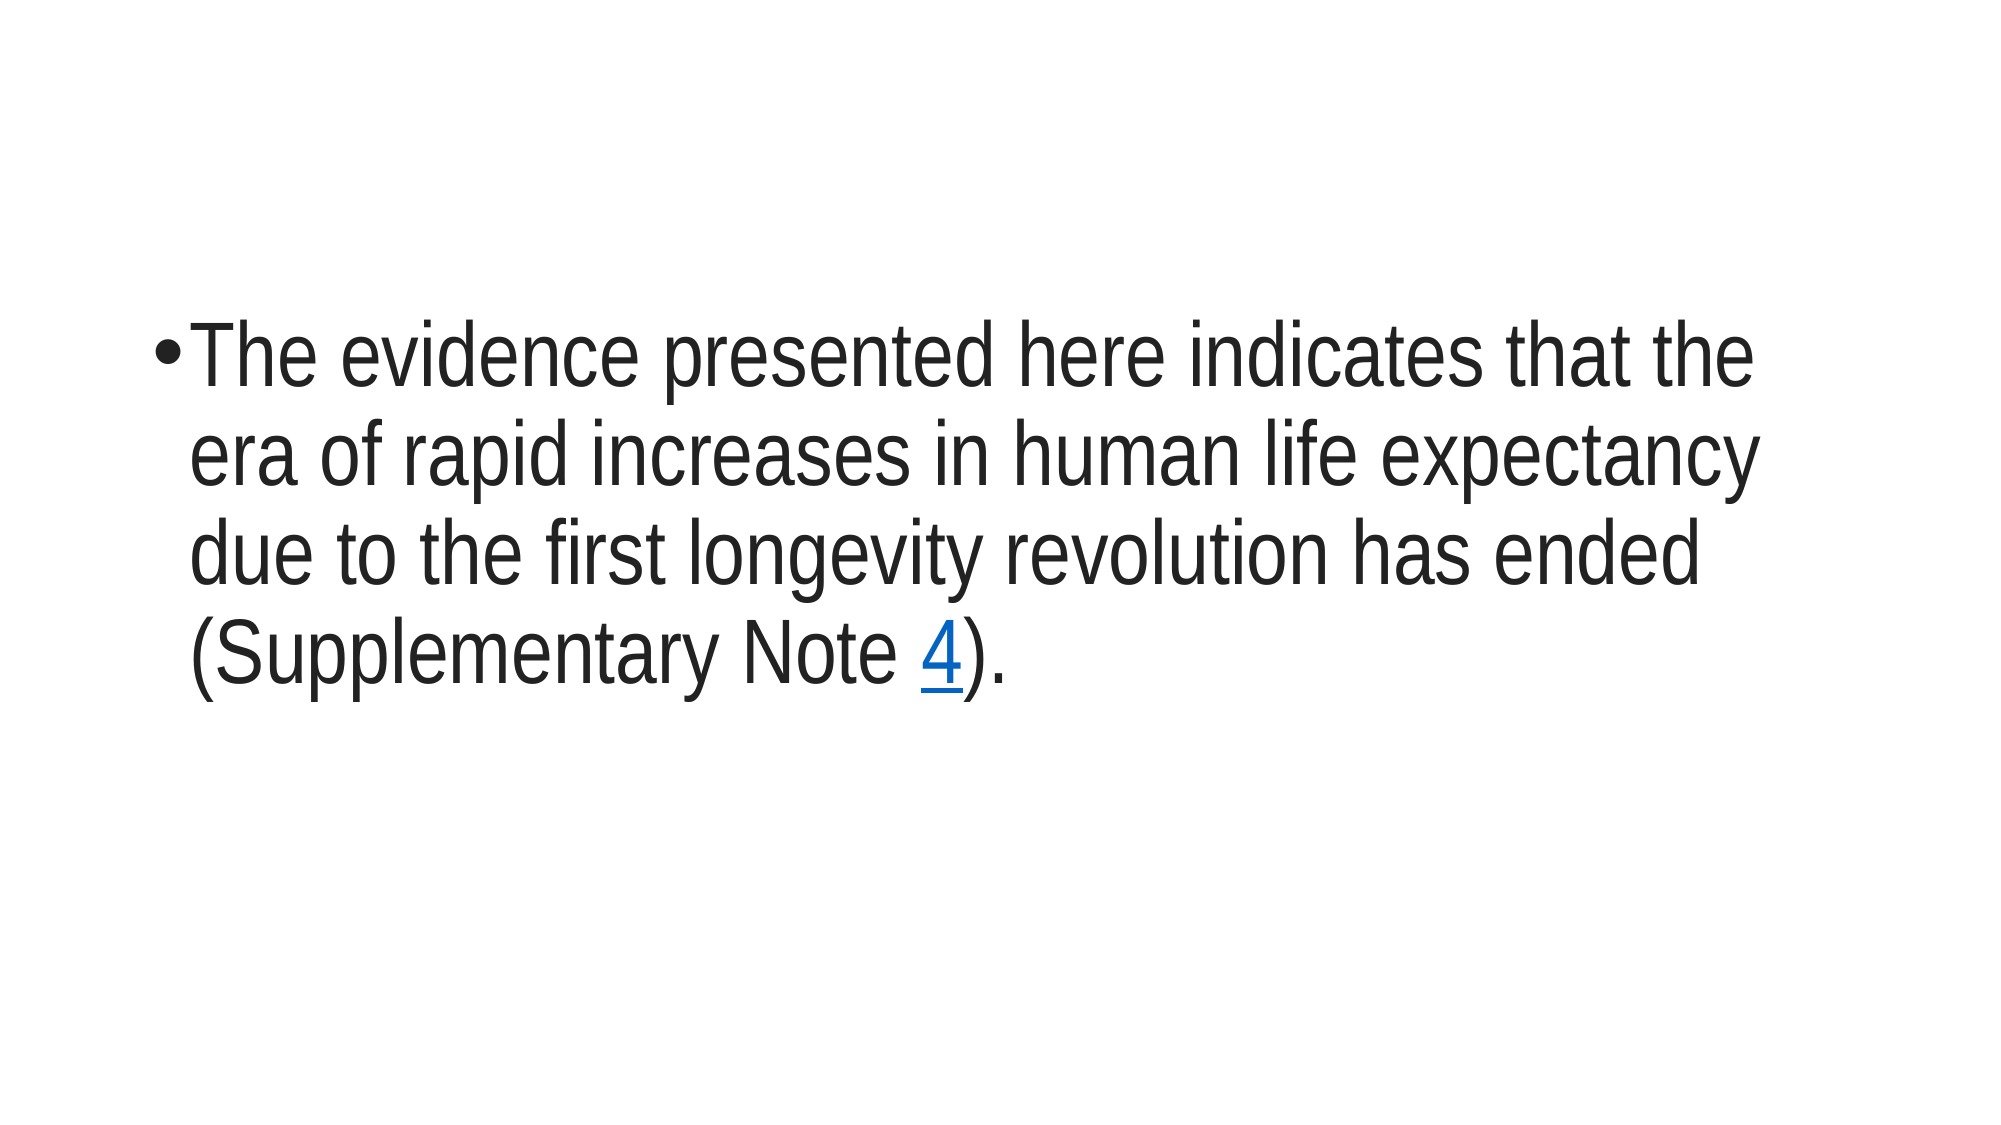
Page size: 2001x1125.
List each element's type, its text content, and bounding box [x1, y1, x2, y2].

list The evidence presented here indicates that the era of rapid increases in human life expectancy due to the first longevity revolution has ended (Supplementary Note 4). [137, 299, 1863, 1014]
